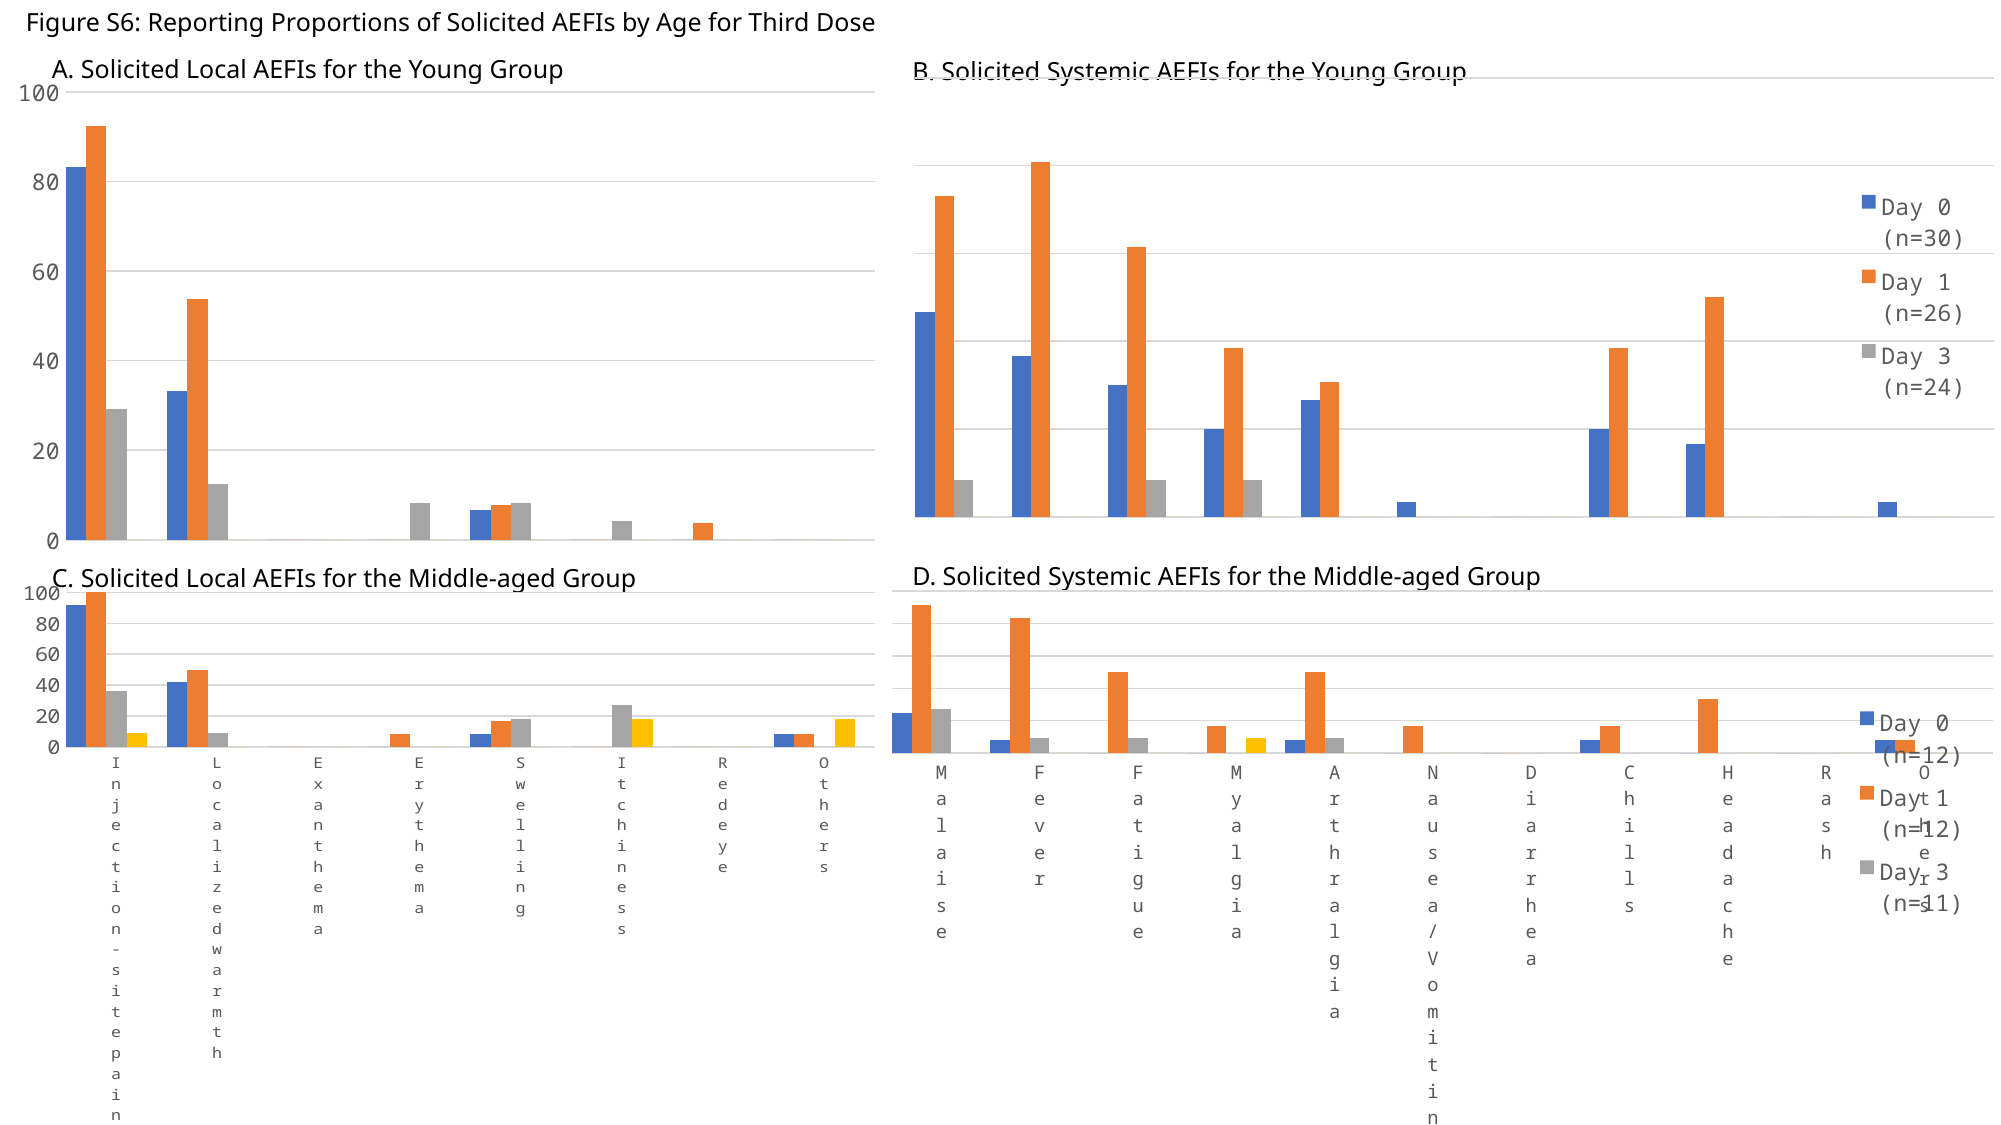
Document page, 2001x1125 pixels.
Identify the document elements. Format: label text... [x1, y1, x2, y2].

text_box Figure S6: Reporting Proportions of Solicited AEFIs by Age for Third Dose [10, 0, 1192, 46]
chart [0, 66, 2000, 1125]
text_box A. Solicited Local AEFIs for the Young Group [36, 46, 897, 66]
text_box B. Solicited Systemic AEFIs for the Young Group [897, 42, 1773, 66]
text_box C. Solicited Local AEFIs for the Middle-aged Group [36, 566, 892, 579]
